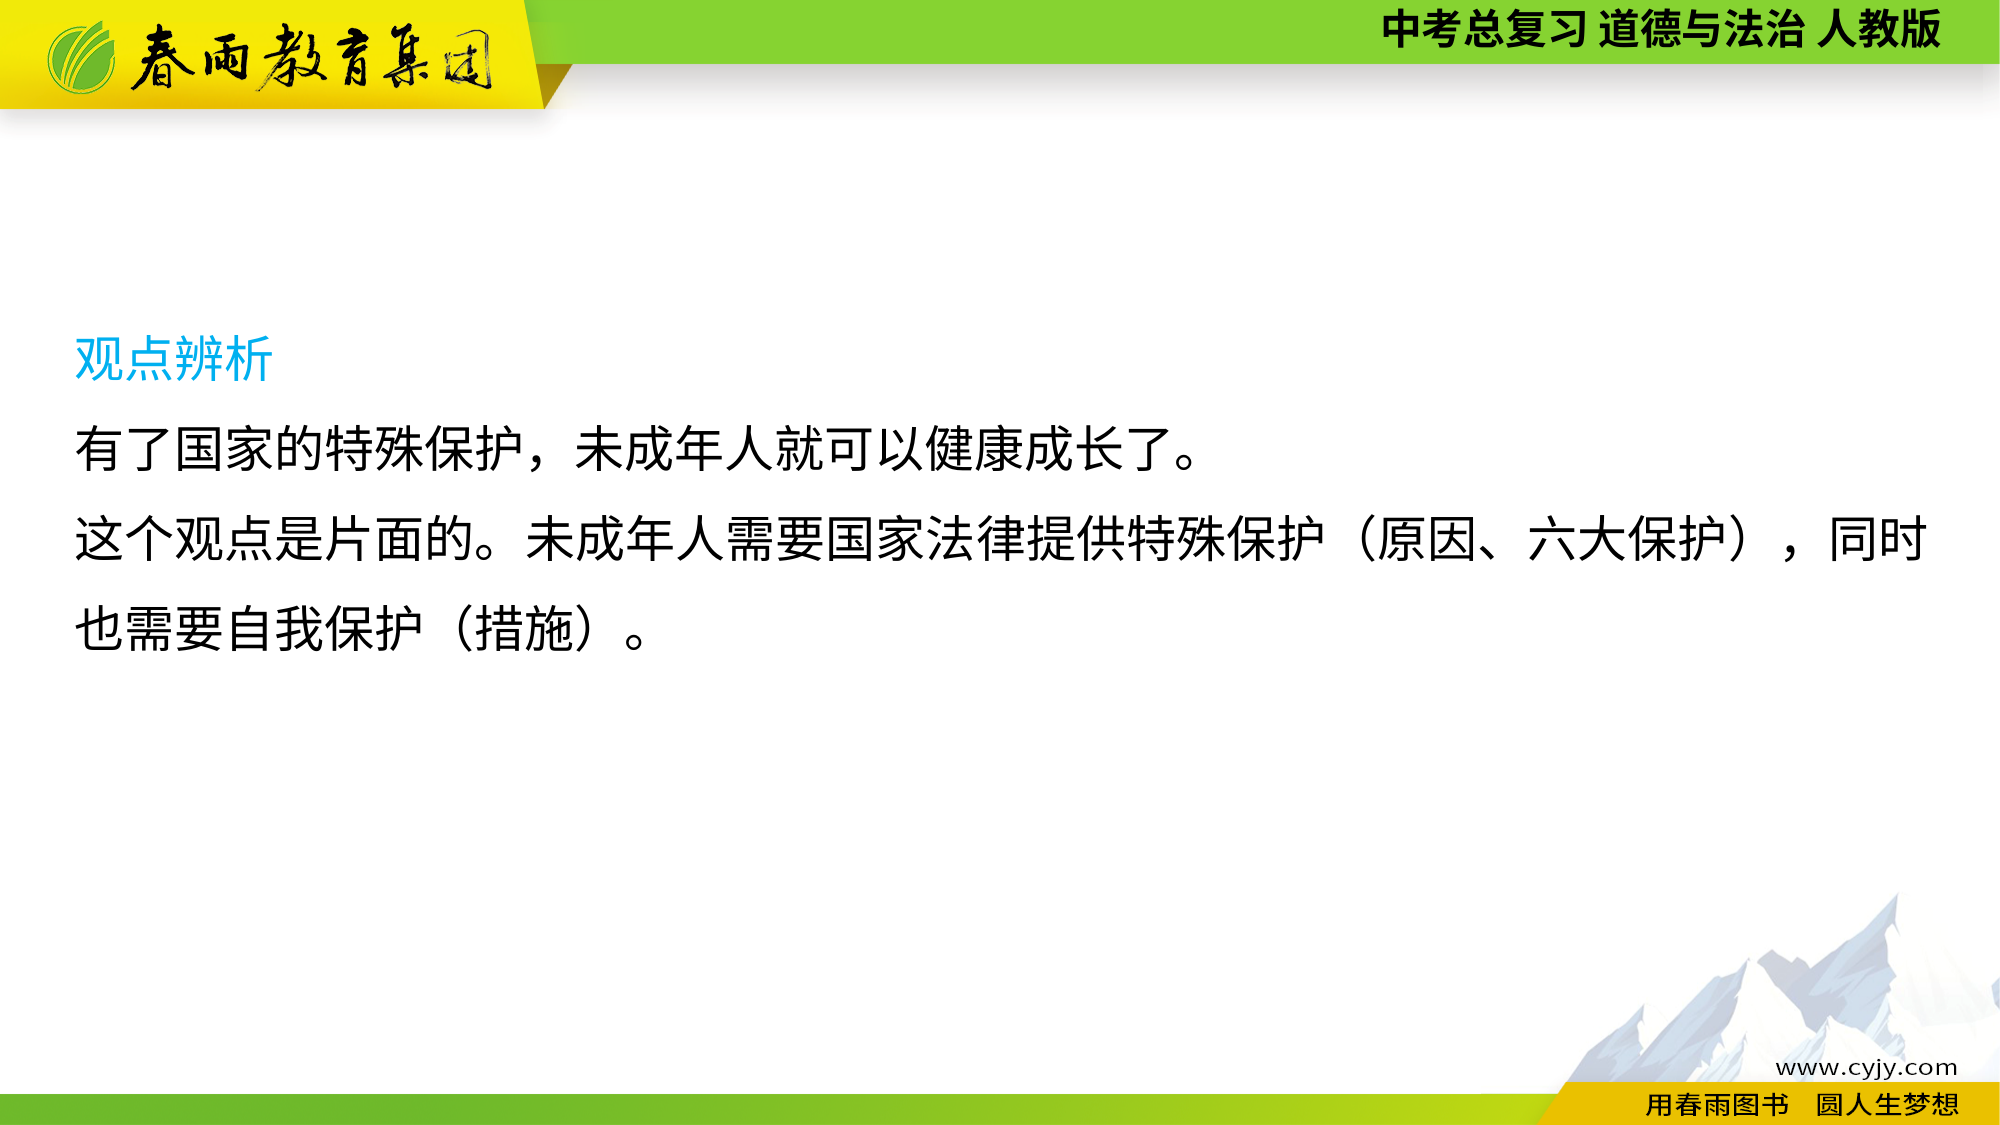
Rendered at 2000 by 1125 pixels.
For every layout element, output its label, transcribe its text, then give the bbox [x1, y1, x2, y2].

list 观点辨析 有了国家的特殊保护，未成年人就可以健康成长了。 这个观点是片面的。未成年人需要国家法律提供特殊保护（原因、六大保护），同时也需要自我保护（措施）。 [59, 289, 1944, 657]
picture [0, 0, 2000, 1125]
